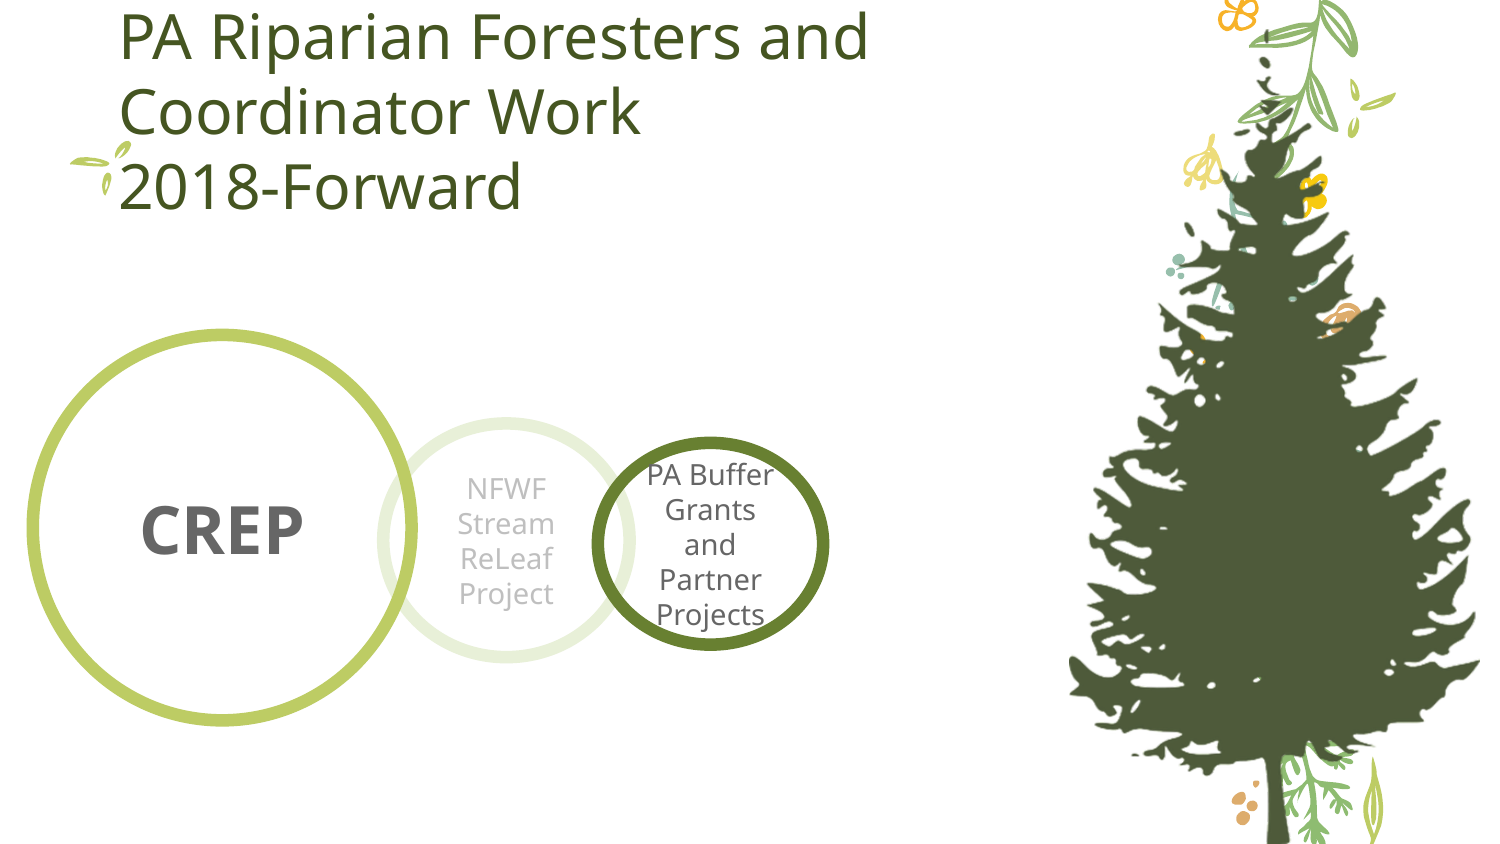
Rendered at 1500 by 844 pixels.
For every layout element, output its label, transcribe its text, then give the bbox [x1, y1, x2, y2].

text_box NFWF Stream ReLeaf Project [399, 423, 617, 658]
text_box CREP [32, 334, 412, 721]
title PA Riparian Foresters and Coordinator Work 2018-Forward [103, 96, 1064, 237]
text_box PA Buffer Grants and Partner Projects [597, 442, 824, 645]
picture [1069, 29, 1481, 844]
